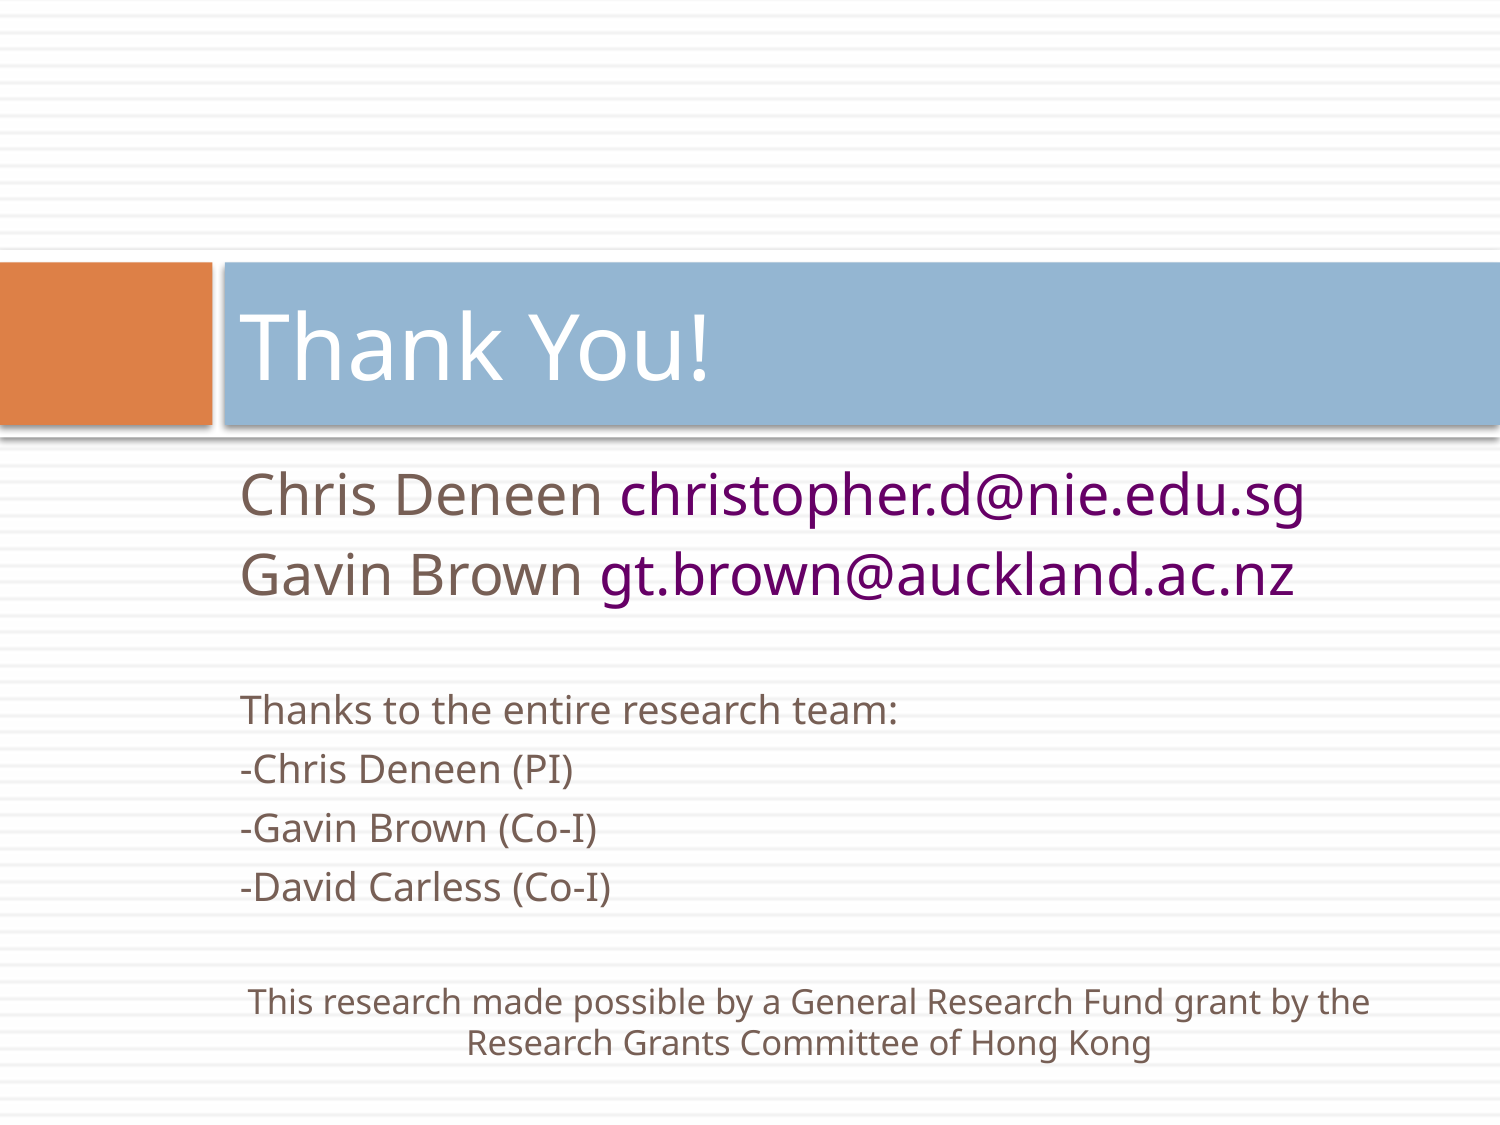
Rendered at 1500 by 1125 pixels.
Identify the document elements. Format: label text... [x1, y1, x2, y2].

list Chris Deneen christopher.d@nie.edu.sg Gavin Brown gt.brown@auckland.ac.nz Thanks to the entire research team: -Chris Deneen (PI) -Gavin Brown (Co-I) -David Carless (Co-I) This research made possible by a General Research Fund grant by the Research Grants Committee of Hong Kong [225, 450, 1394, 1086]
title Thank You! [225, 262, 1475, 425]
